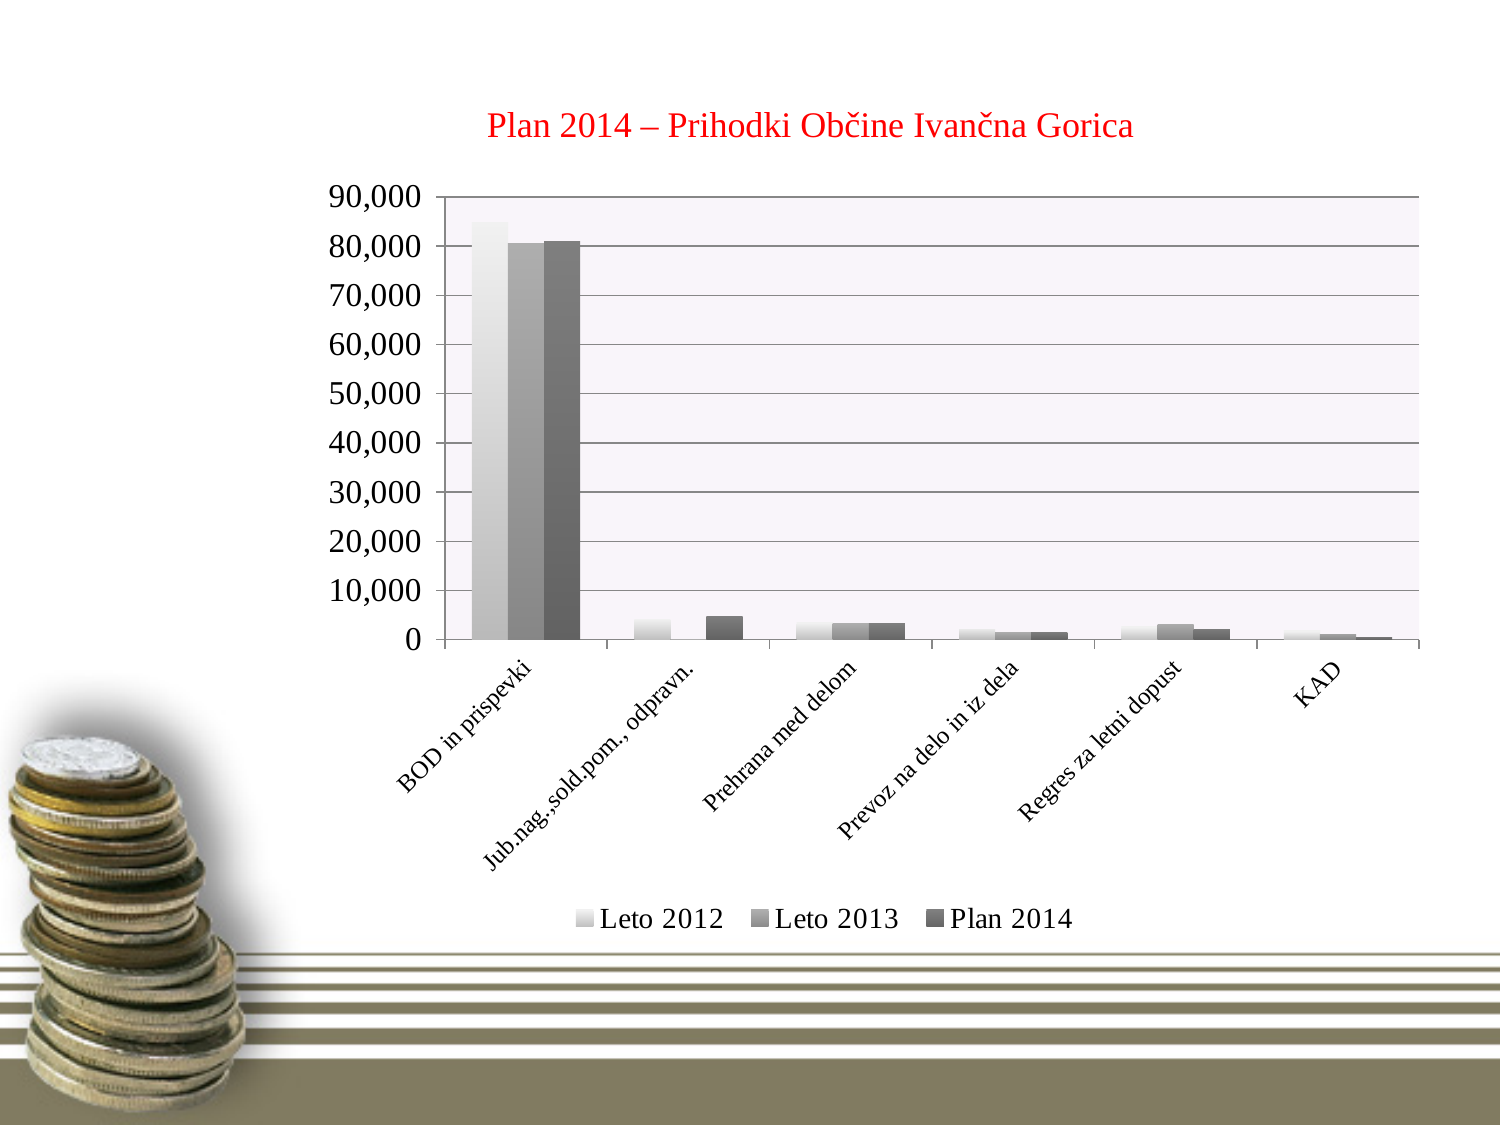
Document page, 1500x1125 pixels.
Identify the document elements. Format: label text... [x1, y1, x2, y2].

title Plan 2014 – Prihodki Občine Ivančna Gorica [234, 93, 1388, 174]
chart [187, 175, 1430, 950]
picture [0, 0, 1500, 1125]
